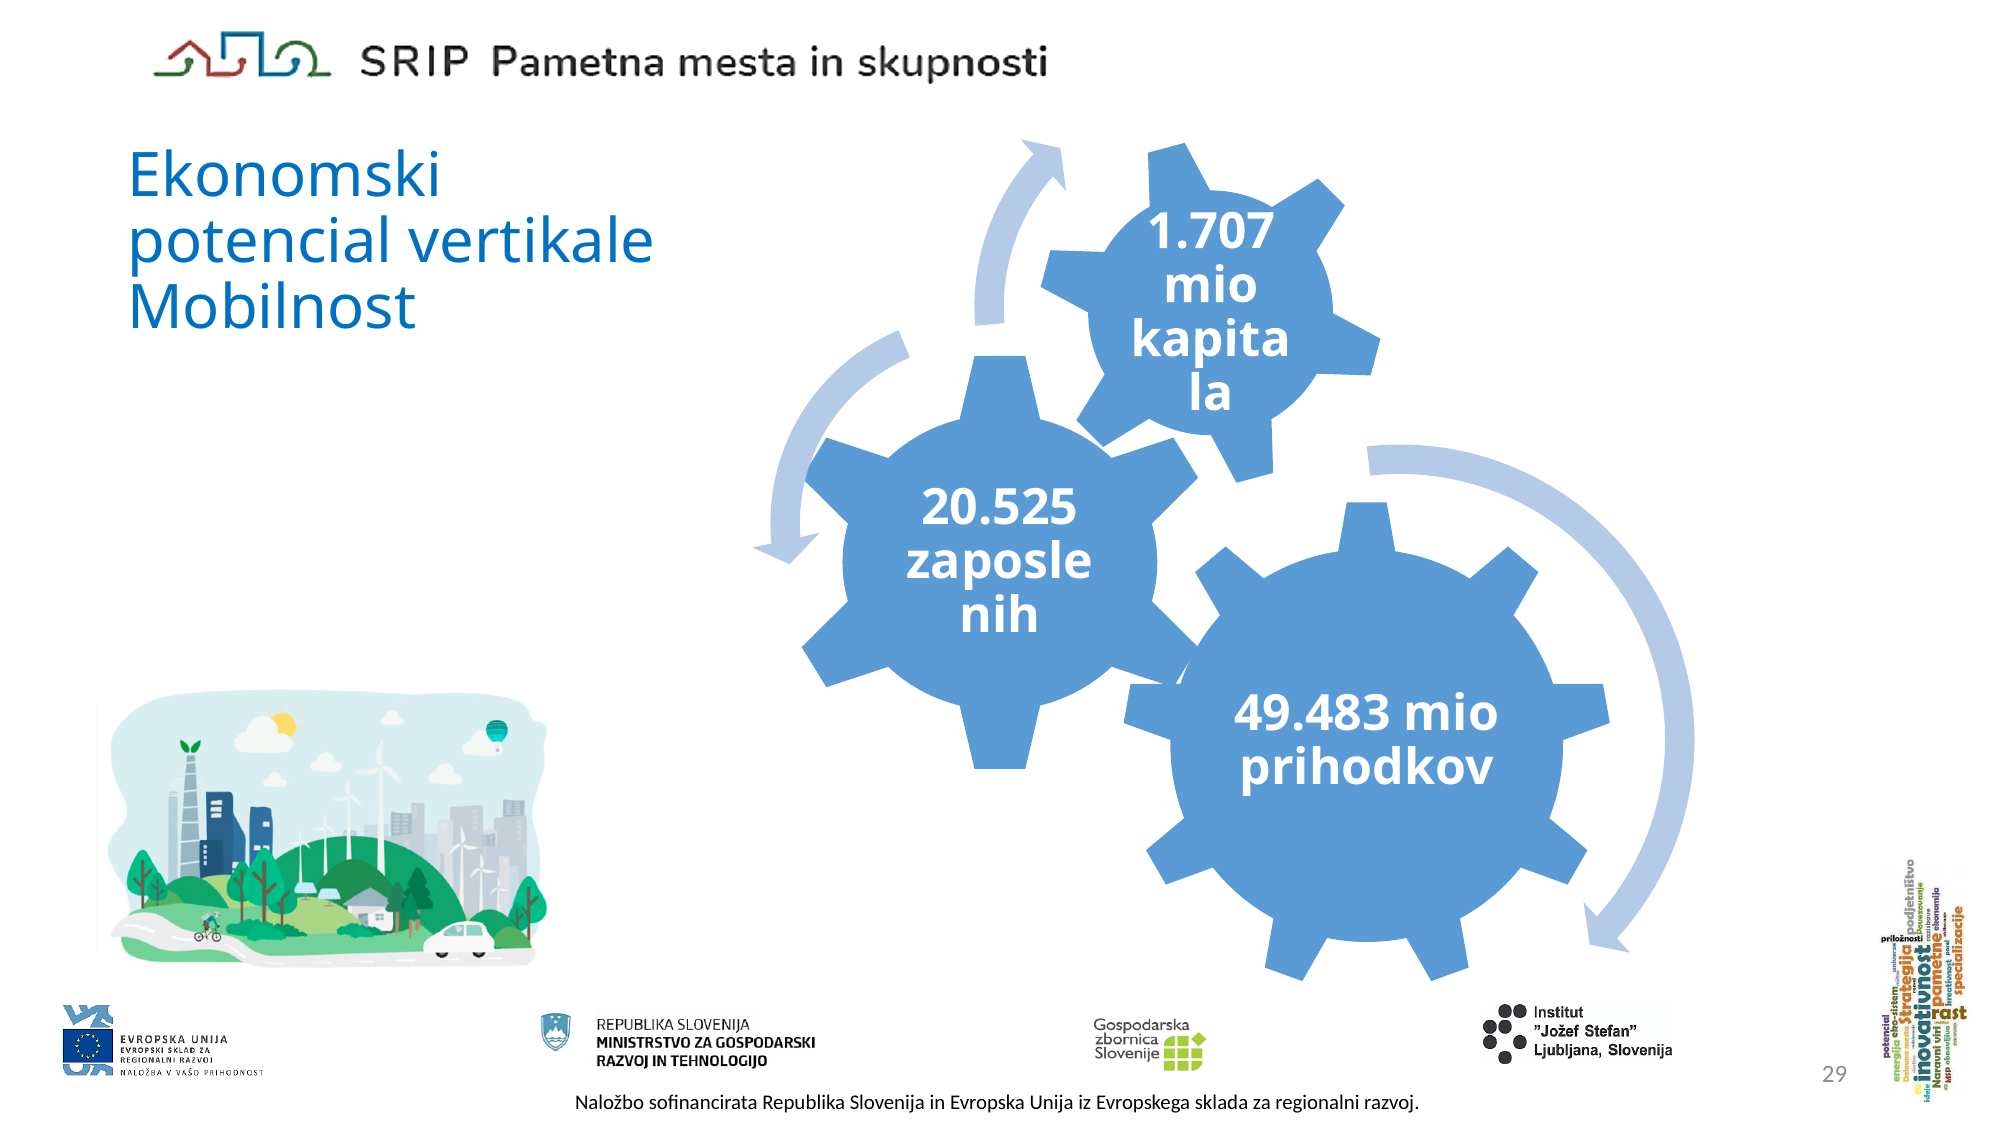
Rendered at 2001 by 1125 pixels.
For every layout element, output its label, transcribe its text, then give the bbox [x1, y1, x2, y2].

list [407, 98, 1925, 992]
picture [62, 1004, 264, 1076]
picture [95, 679, 558, 974]
picture [1878, 856, 1970, 1103]
picture [536, 1009, 817, 1069]
picture [1090, 1013, 1211, 1073]
picture [138, 16, 1058, 87]
picture [1483, 1004, 1672, 1042]
slide_number 29 [1412, 1042, 1863, 1103]
title Ekonomski potencial vertikale Mobilnost [112, 133, 407, 352]
